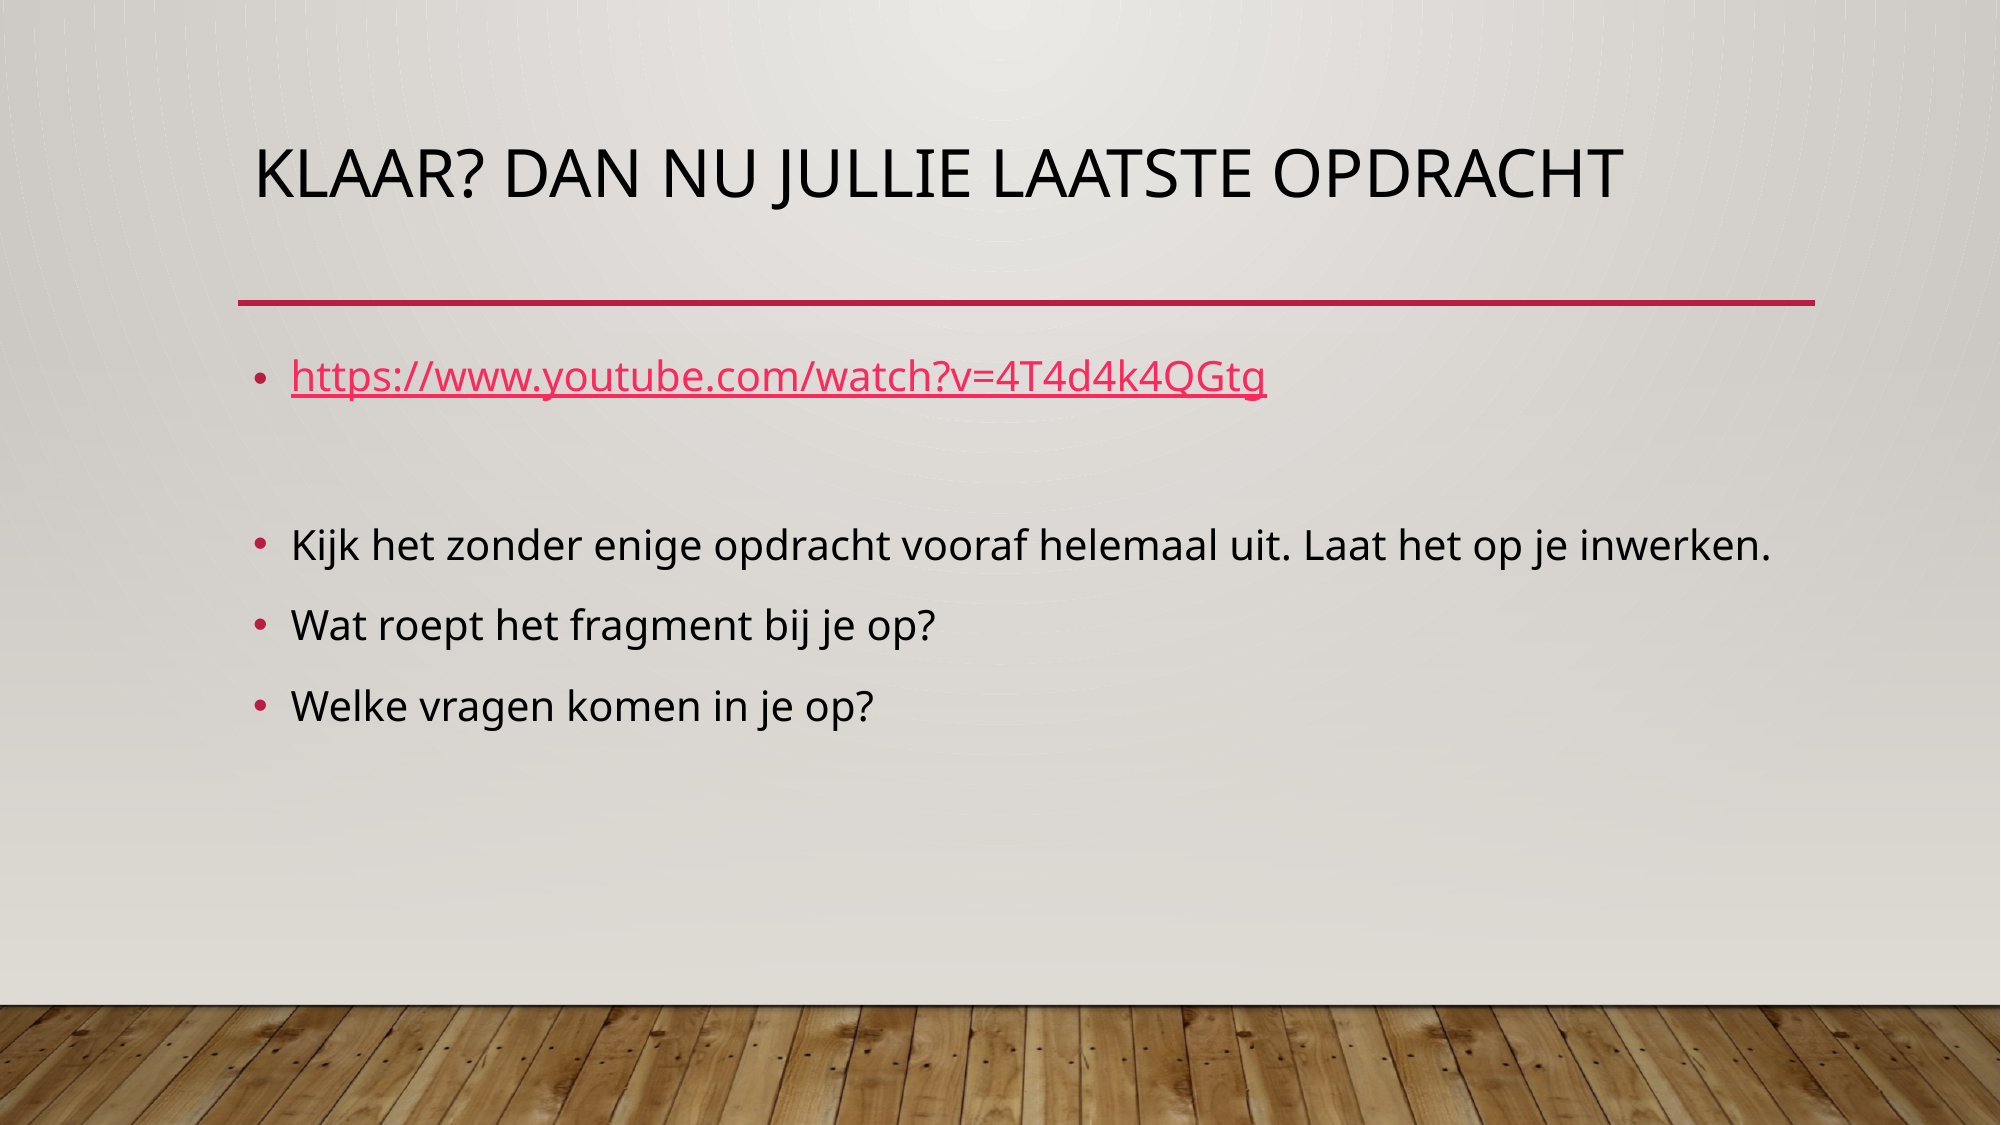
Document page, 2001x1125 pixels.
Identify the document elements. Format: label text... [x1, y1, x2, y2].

list https://www.youtube.com/watch?v=4T4d4k4QGtg Kijk het zonder enige opdracht vooraf helemaal uit. Laat het op je inwerken. Wat roept het fragment bij je op? Welke vragen komen in je op? [238, 330, 1814, 897]
title Klaar? Dan nu jullie laatste opdracht [238, 131, 1814, 305]
picture [0, 1005, 2000, 1125]
